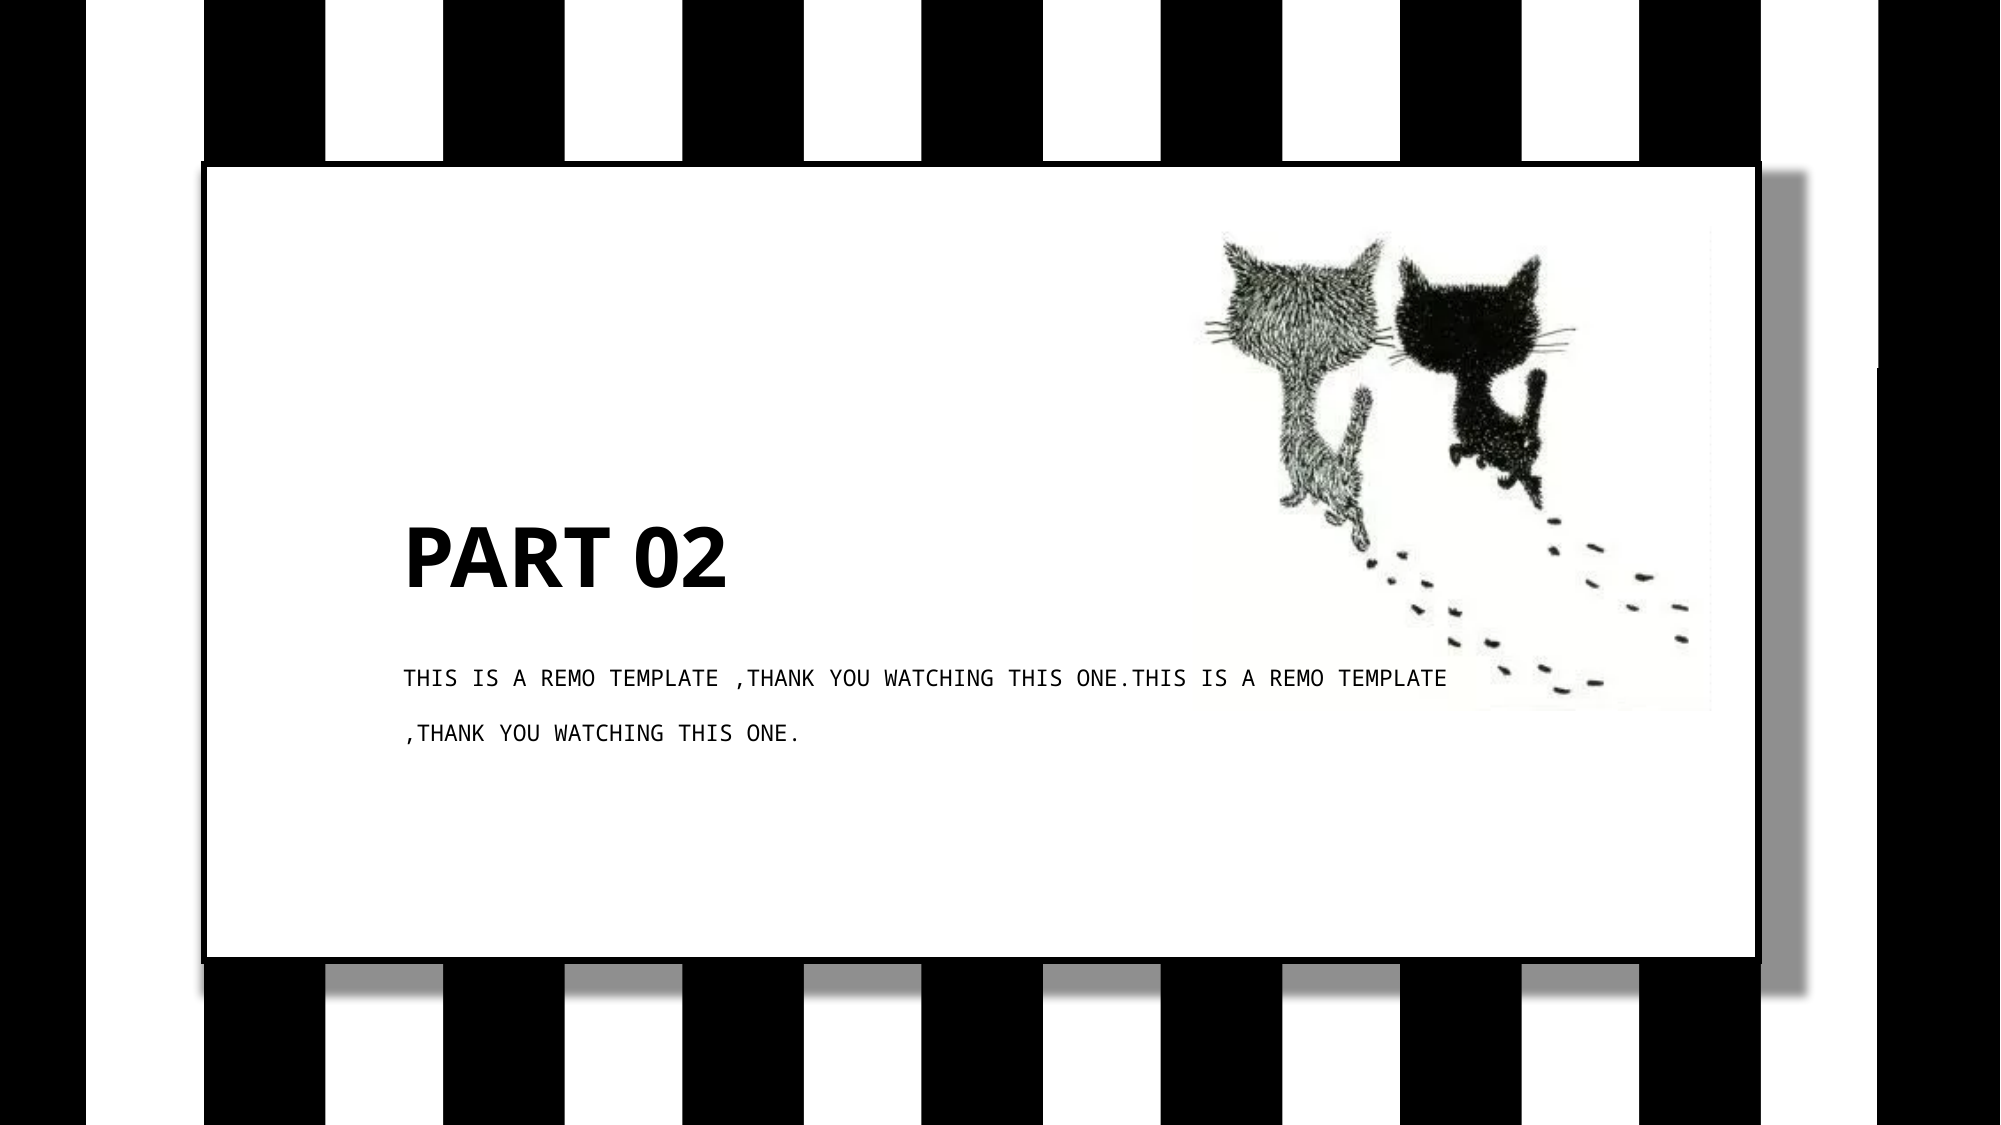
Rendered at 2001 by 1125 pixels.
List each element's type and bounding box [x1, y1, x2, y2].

text_box [0, 0, 2000, 1125]
picture [1186, 226, 1712, 711]
